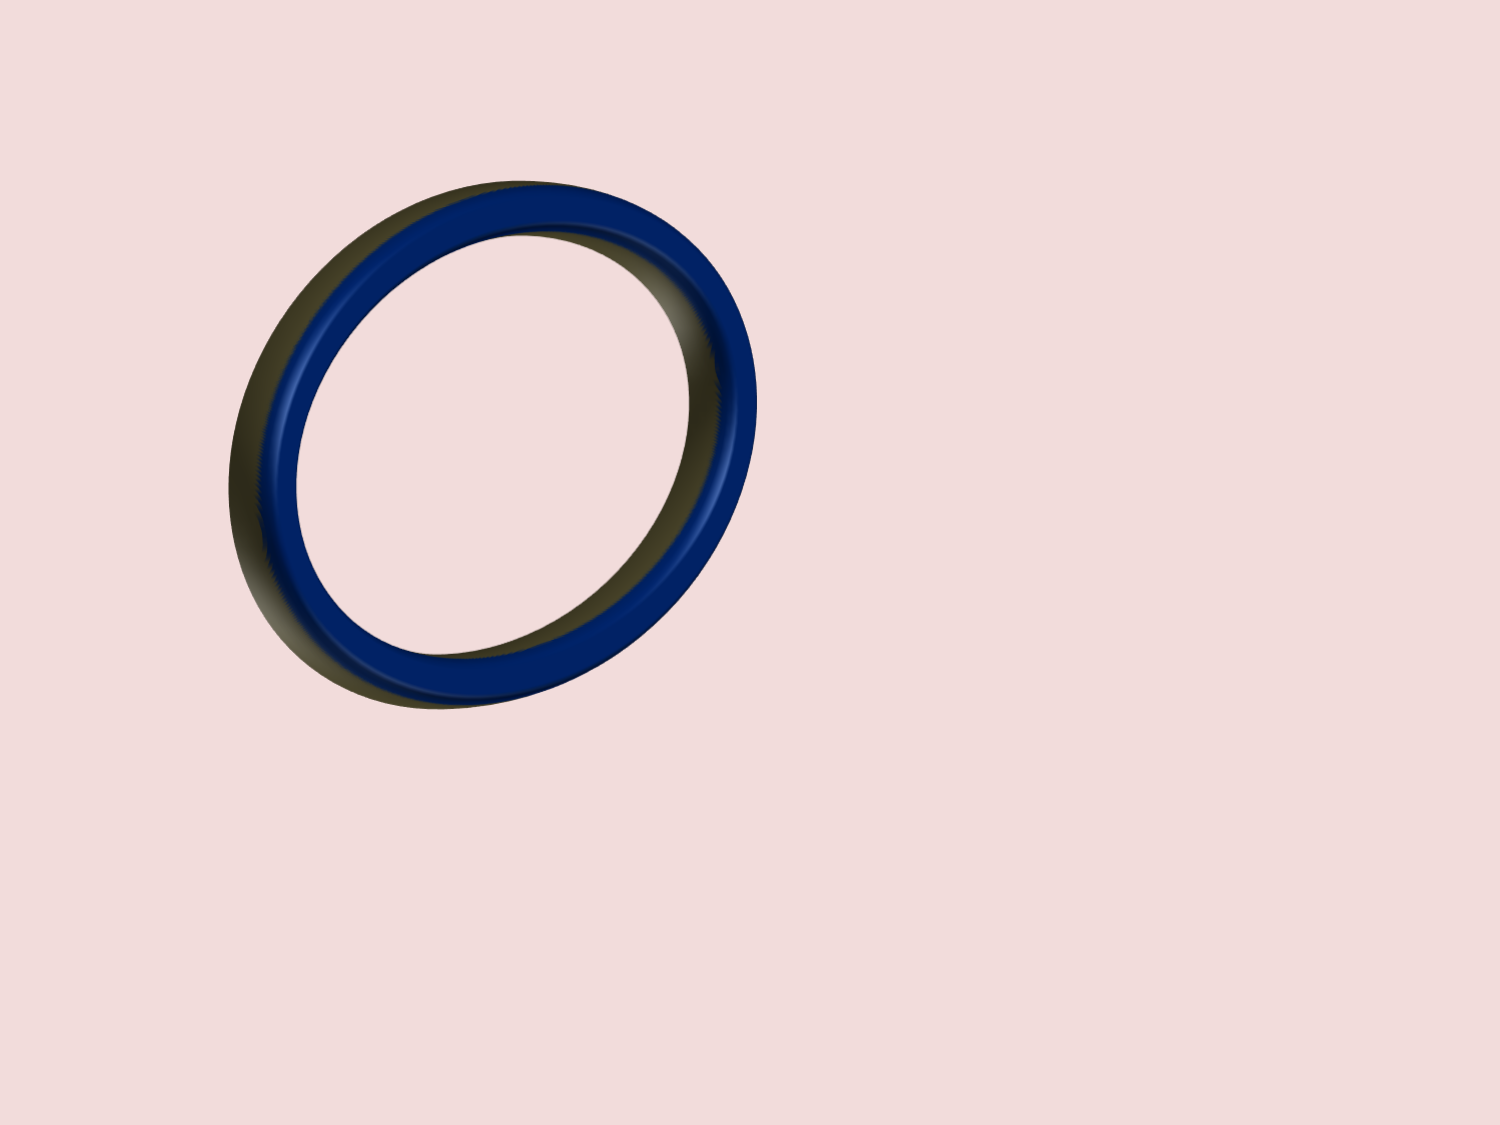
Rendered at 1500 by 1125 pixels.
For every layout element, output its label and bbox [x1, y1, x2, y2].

picture [186, 105, 808, 784]
